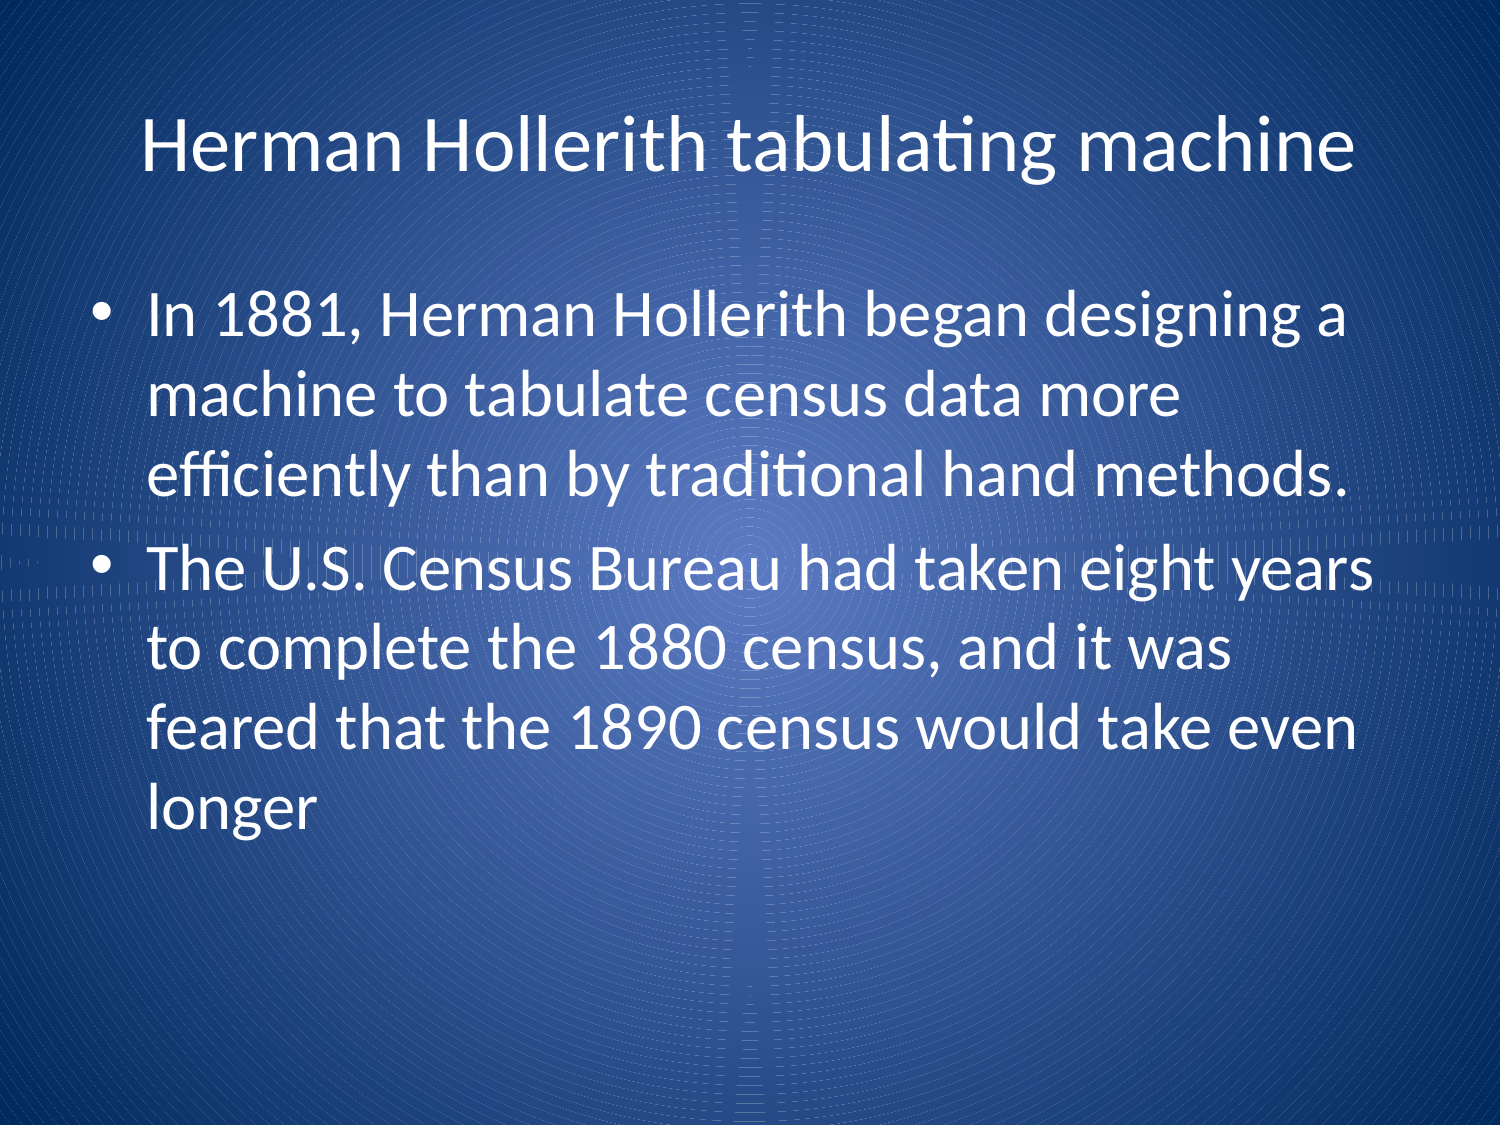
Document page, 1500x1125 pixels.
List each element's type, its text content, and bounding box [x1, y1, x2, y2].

title Herman Hollerith tabulating machine [75, 45, 1425, 233]
list In 1881, Herman Hollerith began designing a machine to tabulate census data more efficiently than by traditional hand methods. The U.S. Census Bureau had taken eight years to complete the 1880 census, and it was feared that the 1890 census would take even longer [75, 262, 1425, 1005]
